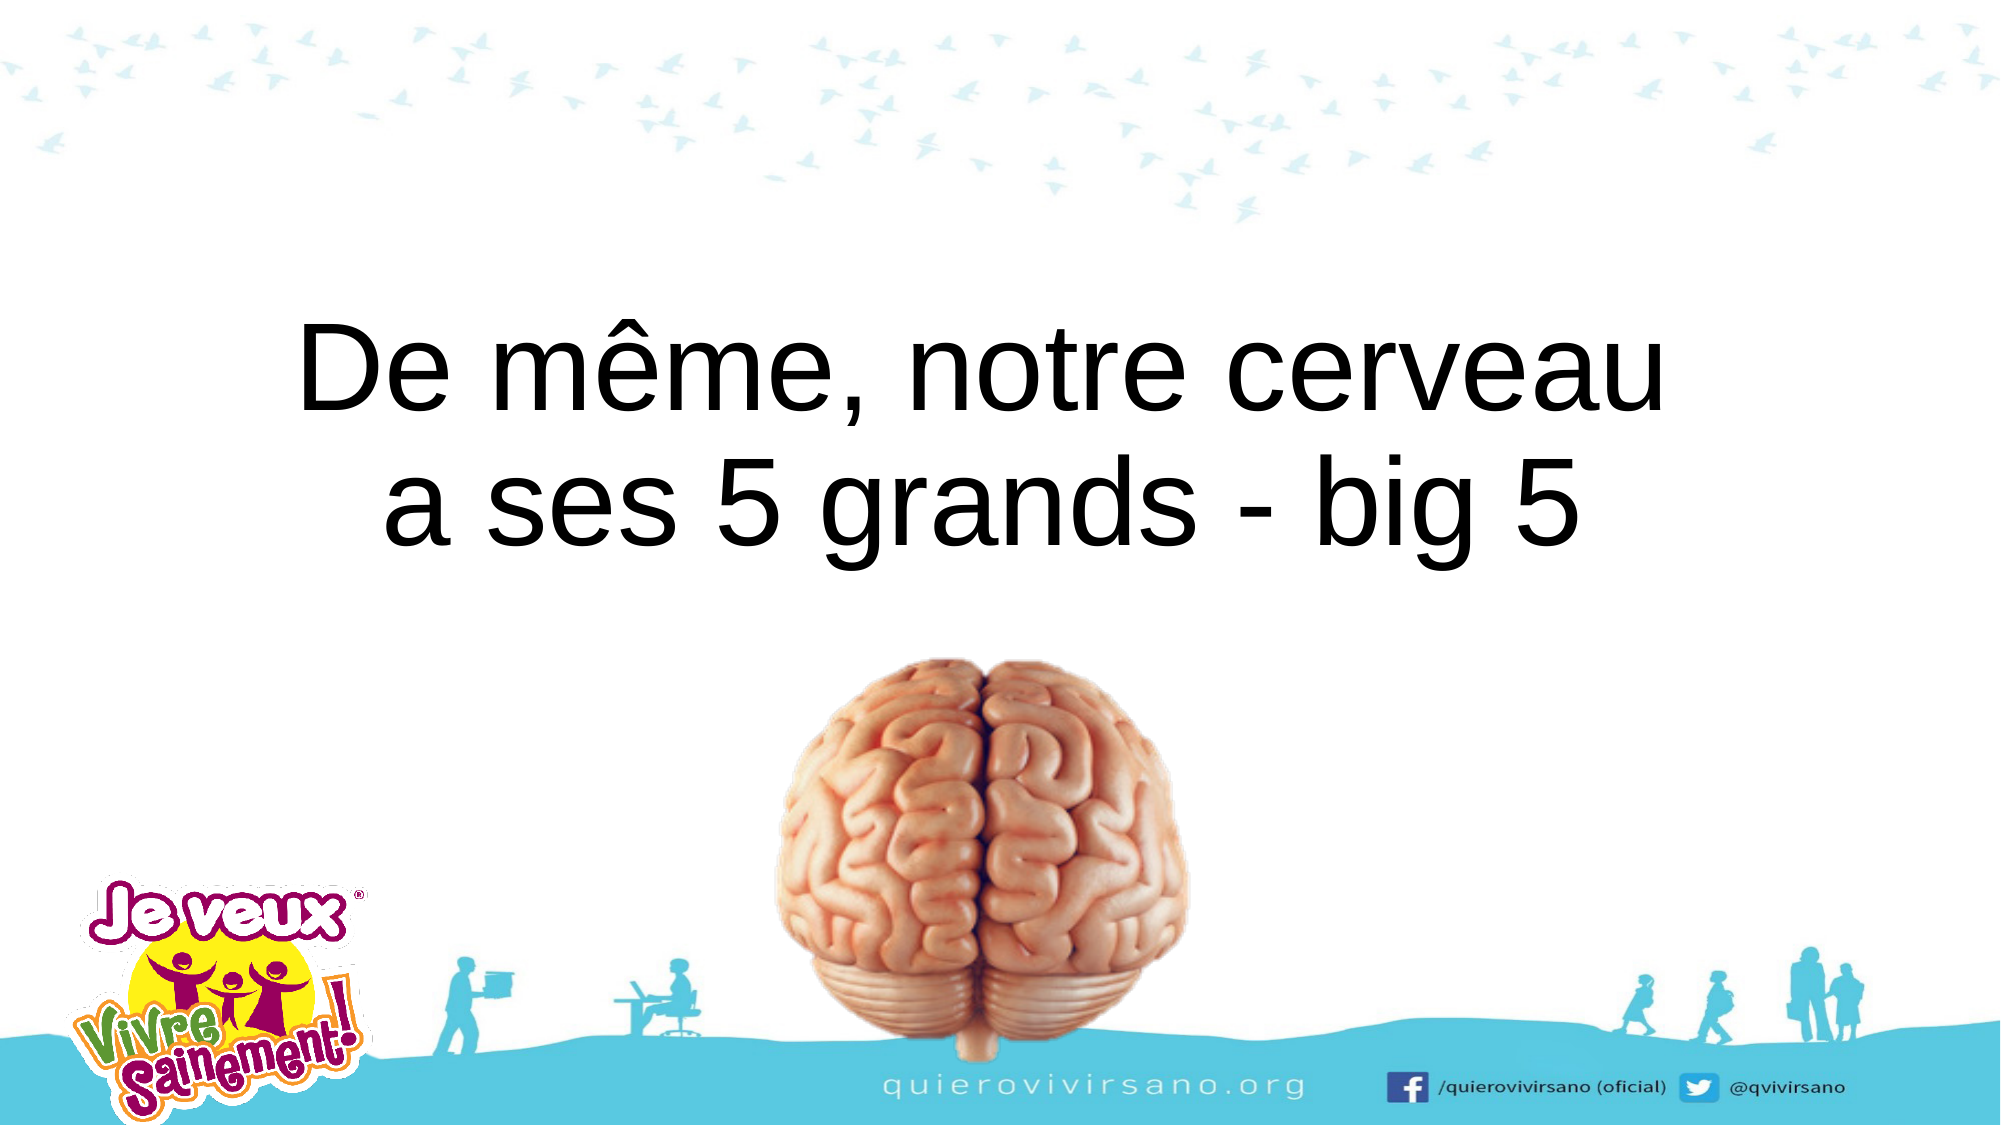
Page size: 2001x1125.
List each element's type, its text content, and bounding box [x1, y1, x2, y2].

title De même, notre cerveau a ses 5 grands - big 5 [232, 62, 1733, 581]
picture [0, 0, 2001, 1125]
